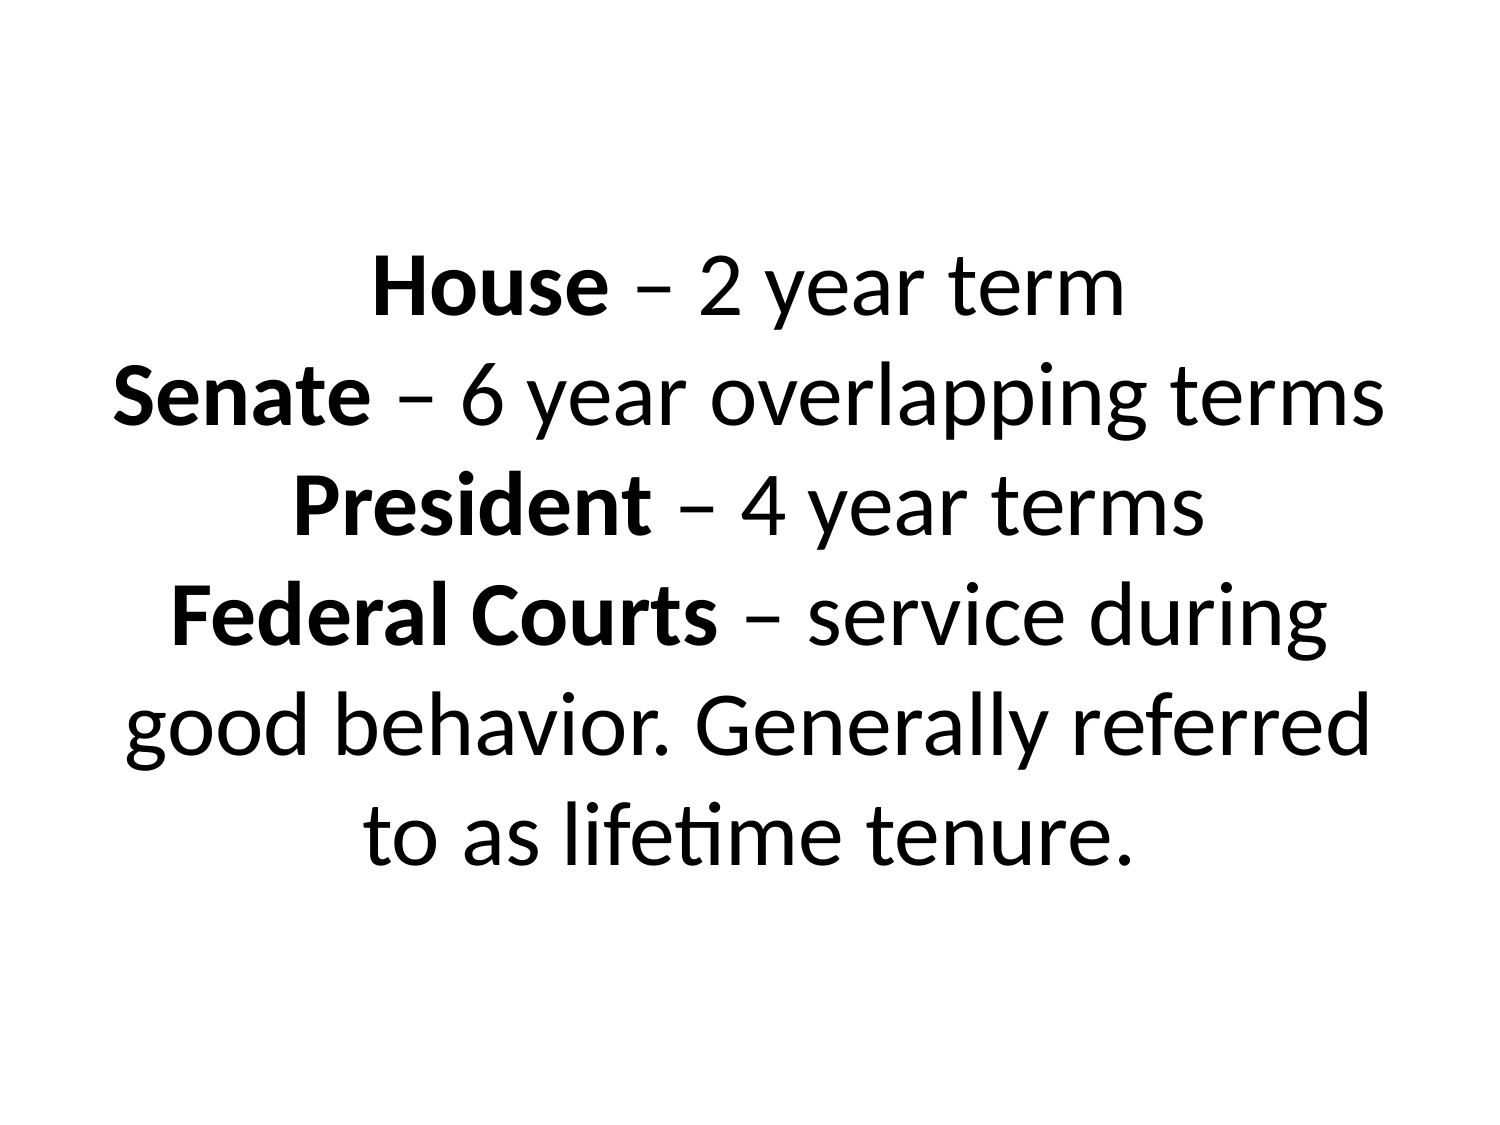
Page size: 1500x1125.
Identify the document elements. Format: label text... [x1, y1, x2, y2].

title House – 2 year term Senate – 6 year overlapping terms President – 4 year terms Federal Courts – service during good behavior. Generally referred to as lifetime tenure. [74, 44, 1426, 1063]
